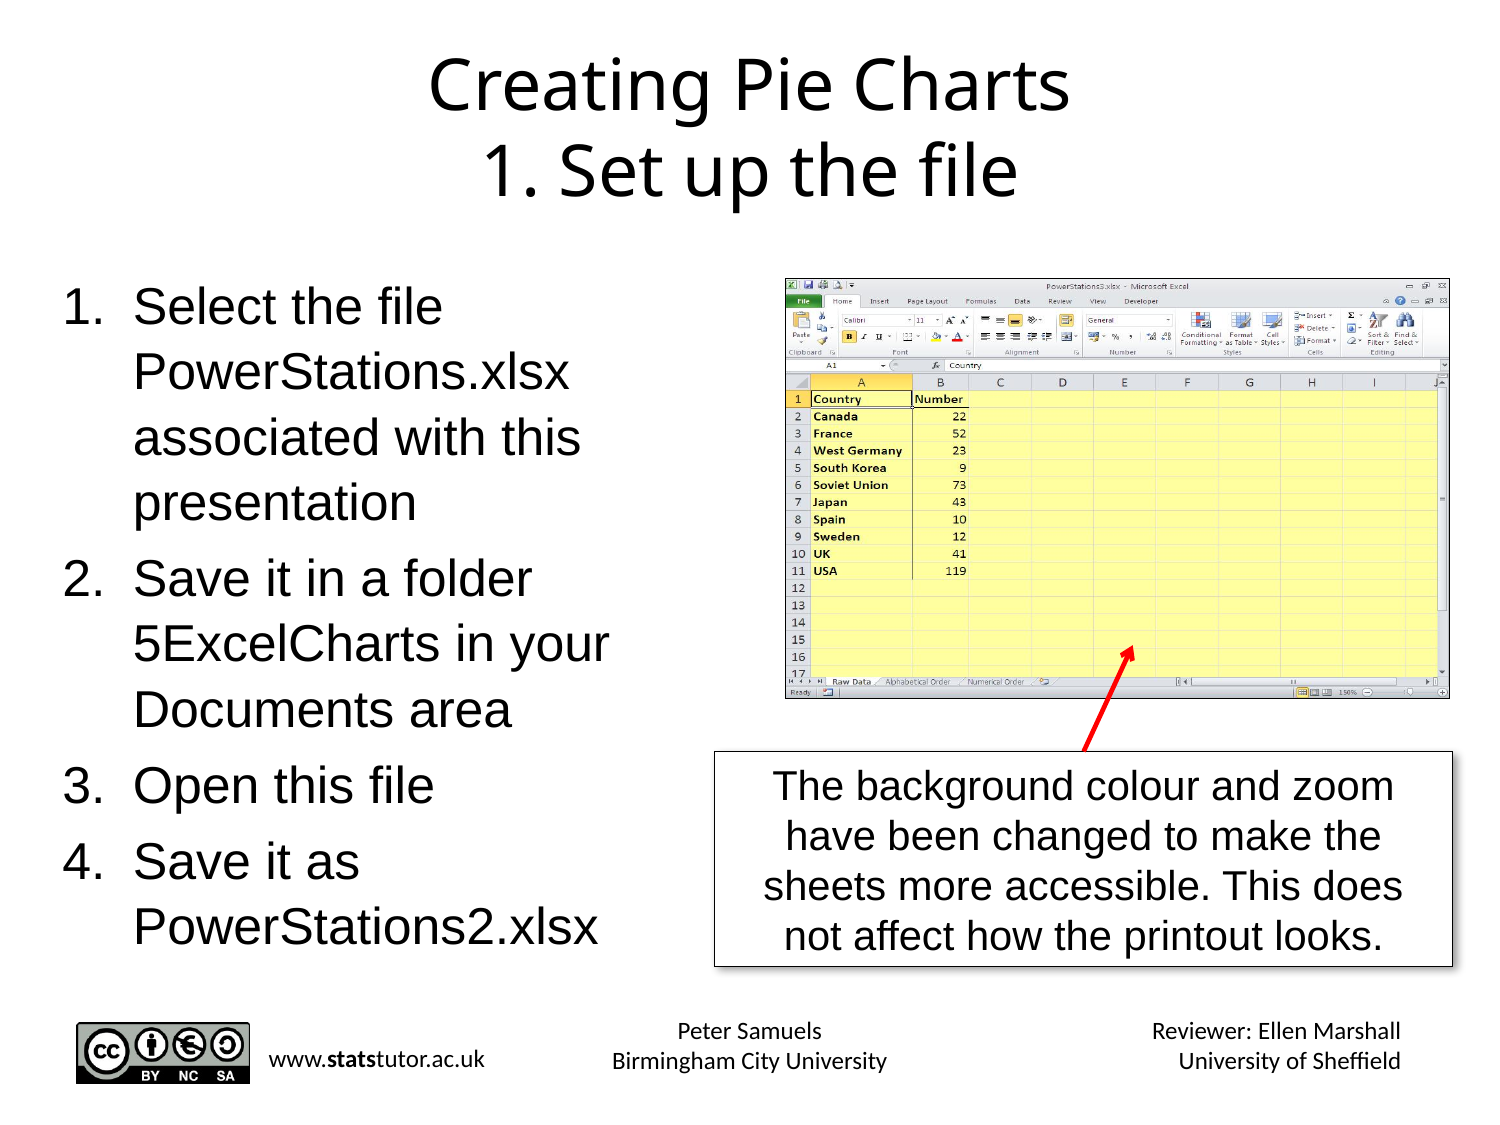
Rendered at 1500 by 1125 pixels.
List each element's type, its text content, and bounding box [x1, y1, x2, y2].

text_box Peter Samuels Birmingham City University [549, 1007, 951, 1083]
text_box The background colour and zoom have been changed to make the sheets more accessible. This does not affect how the printout looks. [714, 751, 1453, 967]
title Creating Pie Charts 1. Set up the file [75, 30, 1425, 219]
text_box Reviewer: Ellen Marshall University of Sheffield [1038, 1007, 1417, 1083]
picture [785, 278, 1451, 699]
picture [76, 1022, 251, 1084]
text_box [1083, 644, 1133, 752]
text_box www.statstutor.ac.uk [254, 1035, 550, 1080]
list Select the file PowerStations.xlsx associated with this presentation Save it in a folder 5ExcelCharts in your Documents area Open this file Save it as PowerStations2.xlsx [47, 262, 762, 965]
